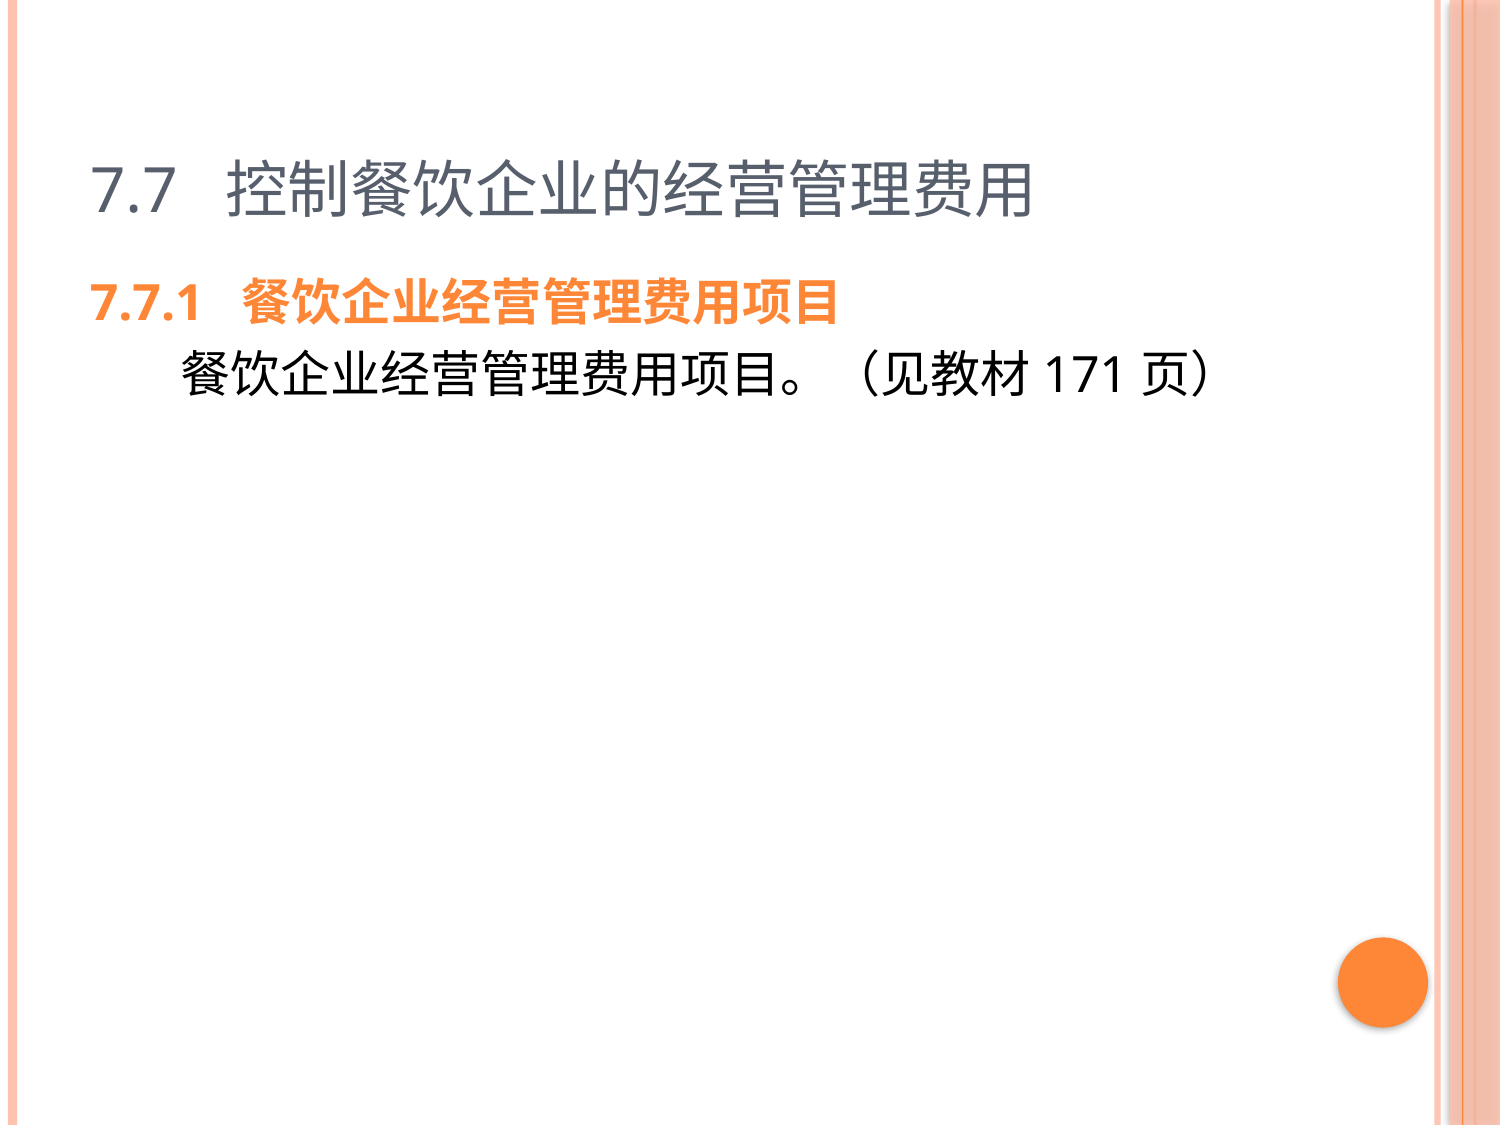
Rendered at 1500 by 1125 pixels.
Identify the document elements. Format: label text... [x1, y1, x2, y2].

list 7.7.1 餐饮企业经营管理费用项目 餐饮企业经营管理费用项目。（见教材171页） [74, 262, 1395, 1063]
title 7.7 控制餐饮企业的经营管理费用 [75, 45, 1300, 233]
